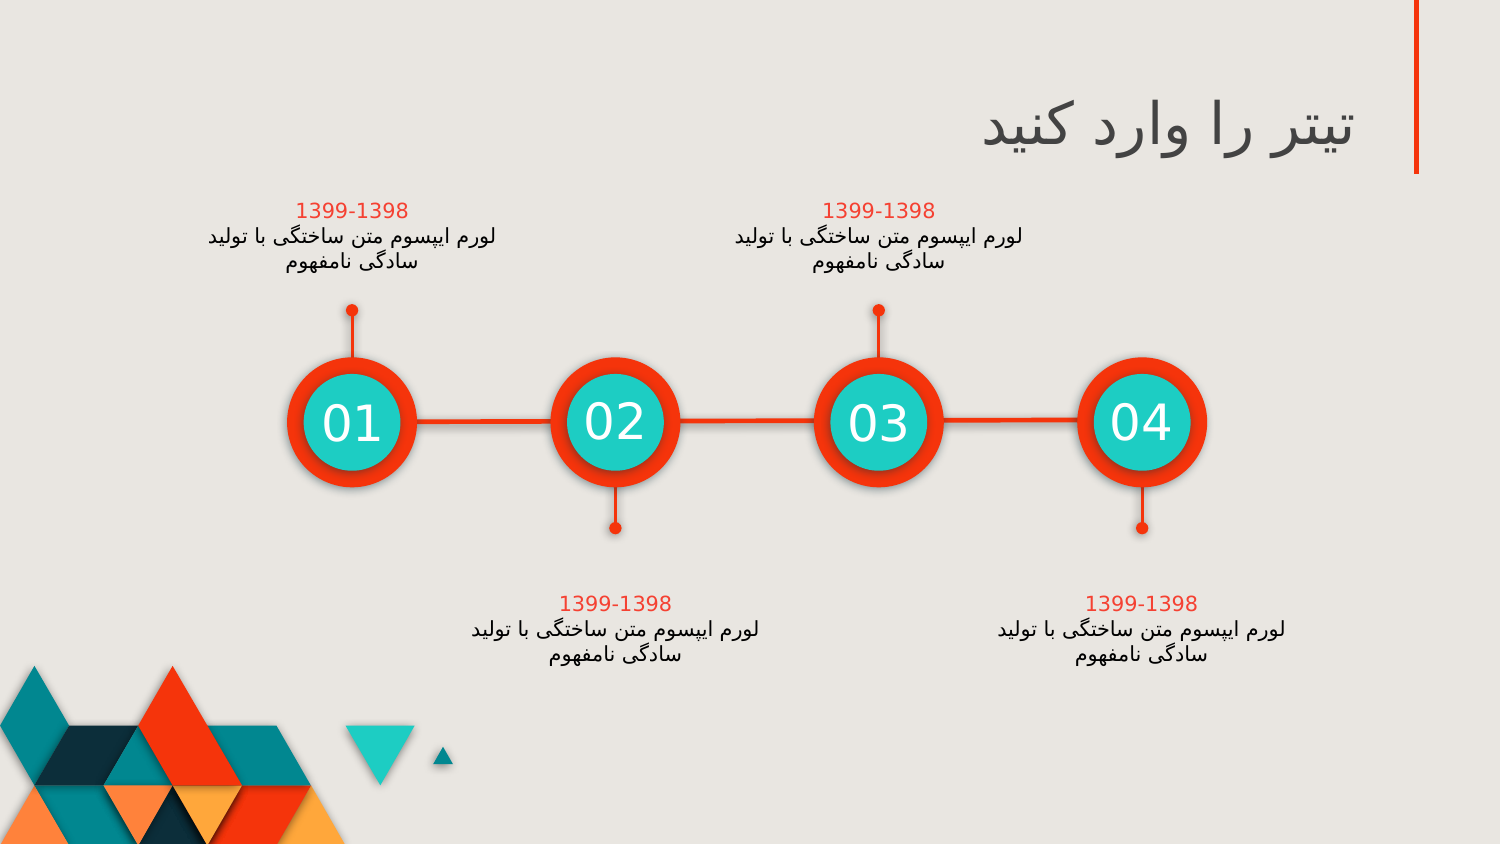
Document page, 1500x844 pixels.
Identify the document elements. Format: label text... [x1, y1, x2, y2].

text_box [286, 309, 1208, 529]
subtitle 1399-1398 لورم ایپسوم متن ساختگی با تولید سادگی نامفهوم [968, 575, 1314, 689]
subtitle 1399-1398 لورم ایپسوم متن ساختگی با تولید سادگی نامفهوم [713, 182, 1045, 296]
subtitle 1399-1398 لورم ایپسوم متن ساختگی با تولید سادگی نامفهوم [442, 575, 788, 689]
title تیتر را وارد کنید [43, 76, 1372, 172]
subtitle 1399-1398 لورم ایپسوم متن ساختگی با تولید سادگی نامفهوم [183, 182, 521, 296]
